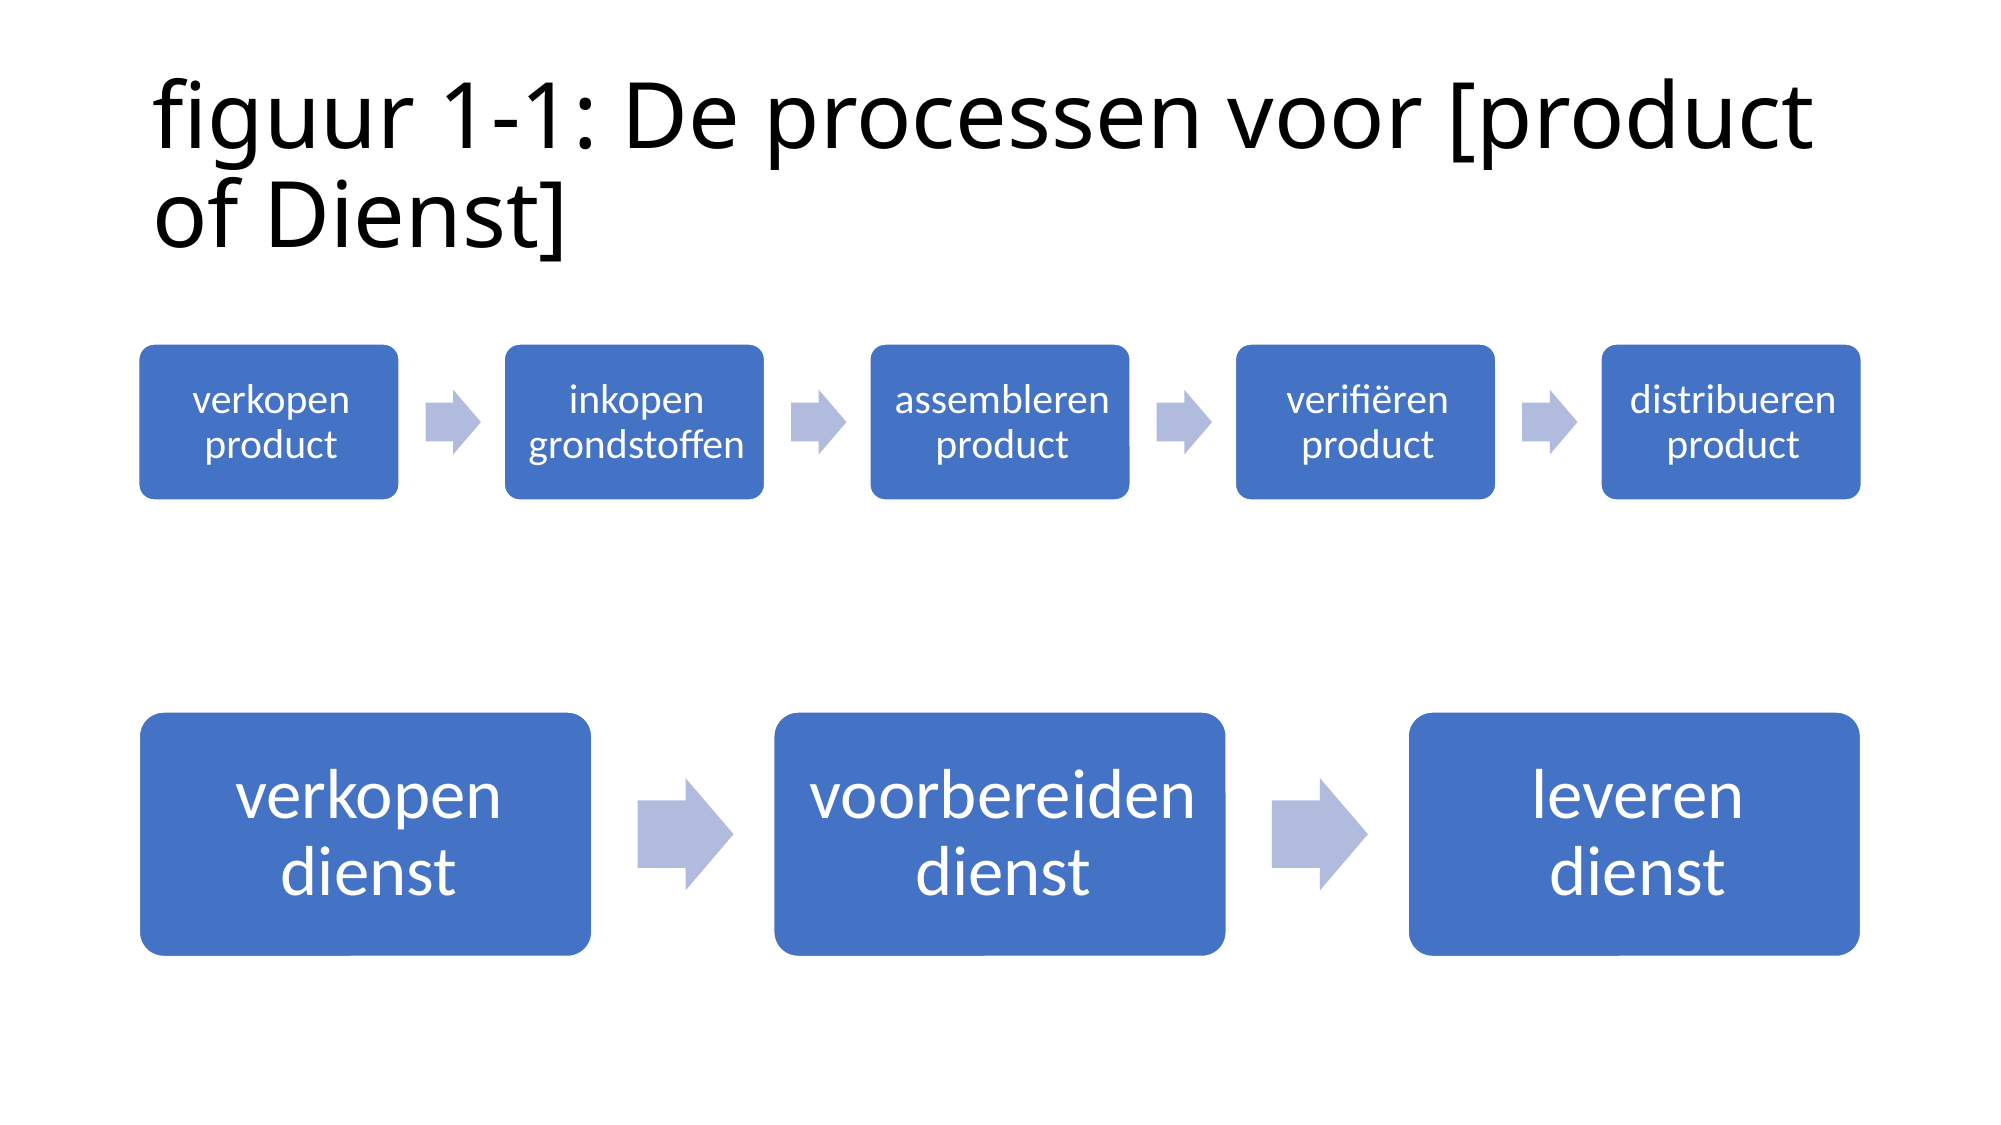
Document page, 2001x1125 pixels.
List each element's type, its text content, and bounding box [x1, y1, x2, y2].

title figuur 1-1: De processen voor [product of Dienst] [137, 59, 1863, 278]
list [137, 299, 1863, 545]
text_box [137, 711, 1863, 957]
